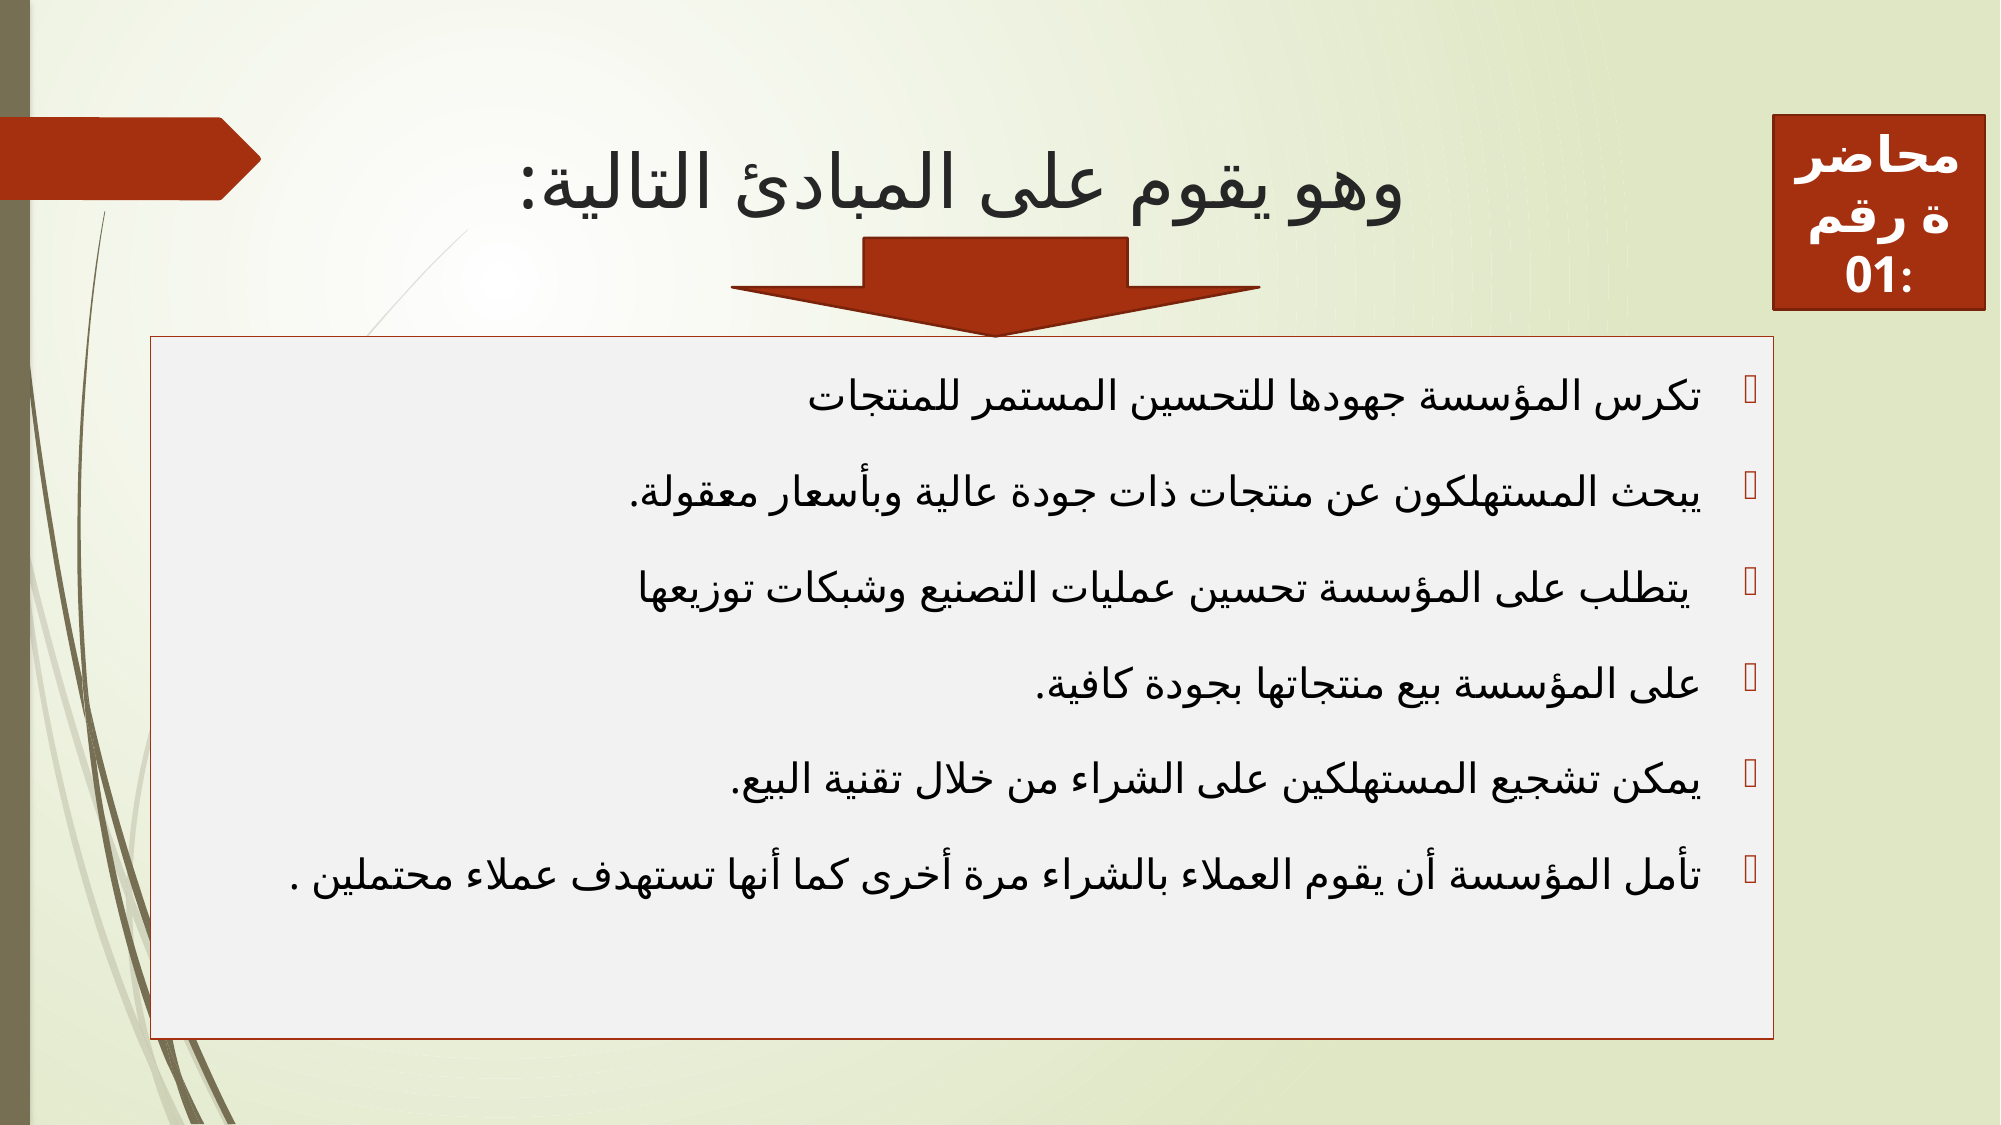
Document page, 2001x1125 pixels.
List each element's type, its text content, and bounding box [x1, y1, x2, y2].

text_box [730, 236, 1261, 338]
list تكرس المؤسسة جهودها للتحسين المستمر للمنتجات يبحث المستهلكون عن منتجات ذات جودة عالية وبأسعار معقولة. يتطلب على المؤسسة تحسين عمليات التصنيع وشبكات توزيعها على المؤسسة بيع منتجاتها بجودة كافية. يمكن تشجيع المستهلكين على الشراء من خلال تقنية البيع. تأمل المؤسسة أن يقوم العملاء بالشراء مرة أخرى كما أنها تستهدف عملاء محتملين . [150, 336, 1774, 1040]
text_box محاضرة رقم 01: [1772, 114, 1986, 311]
title وهو يقوم على المبادئ التالية: [231, 126, 1694, 336]
